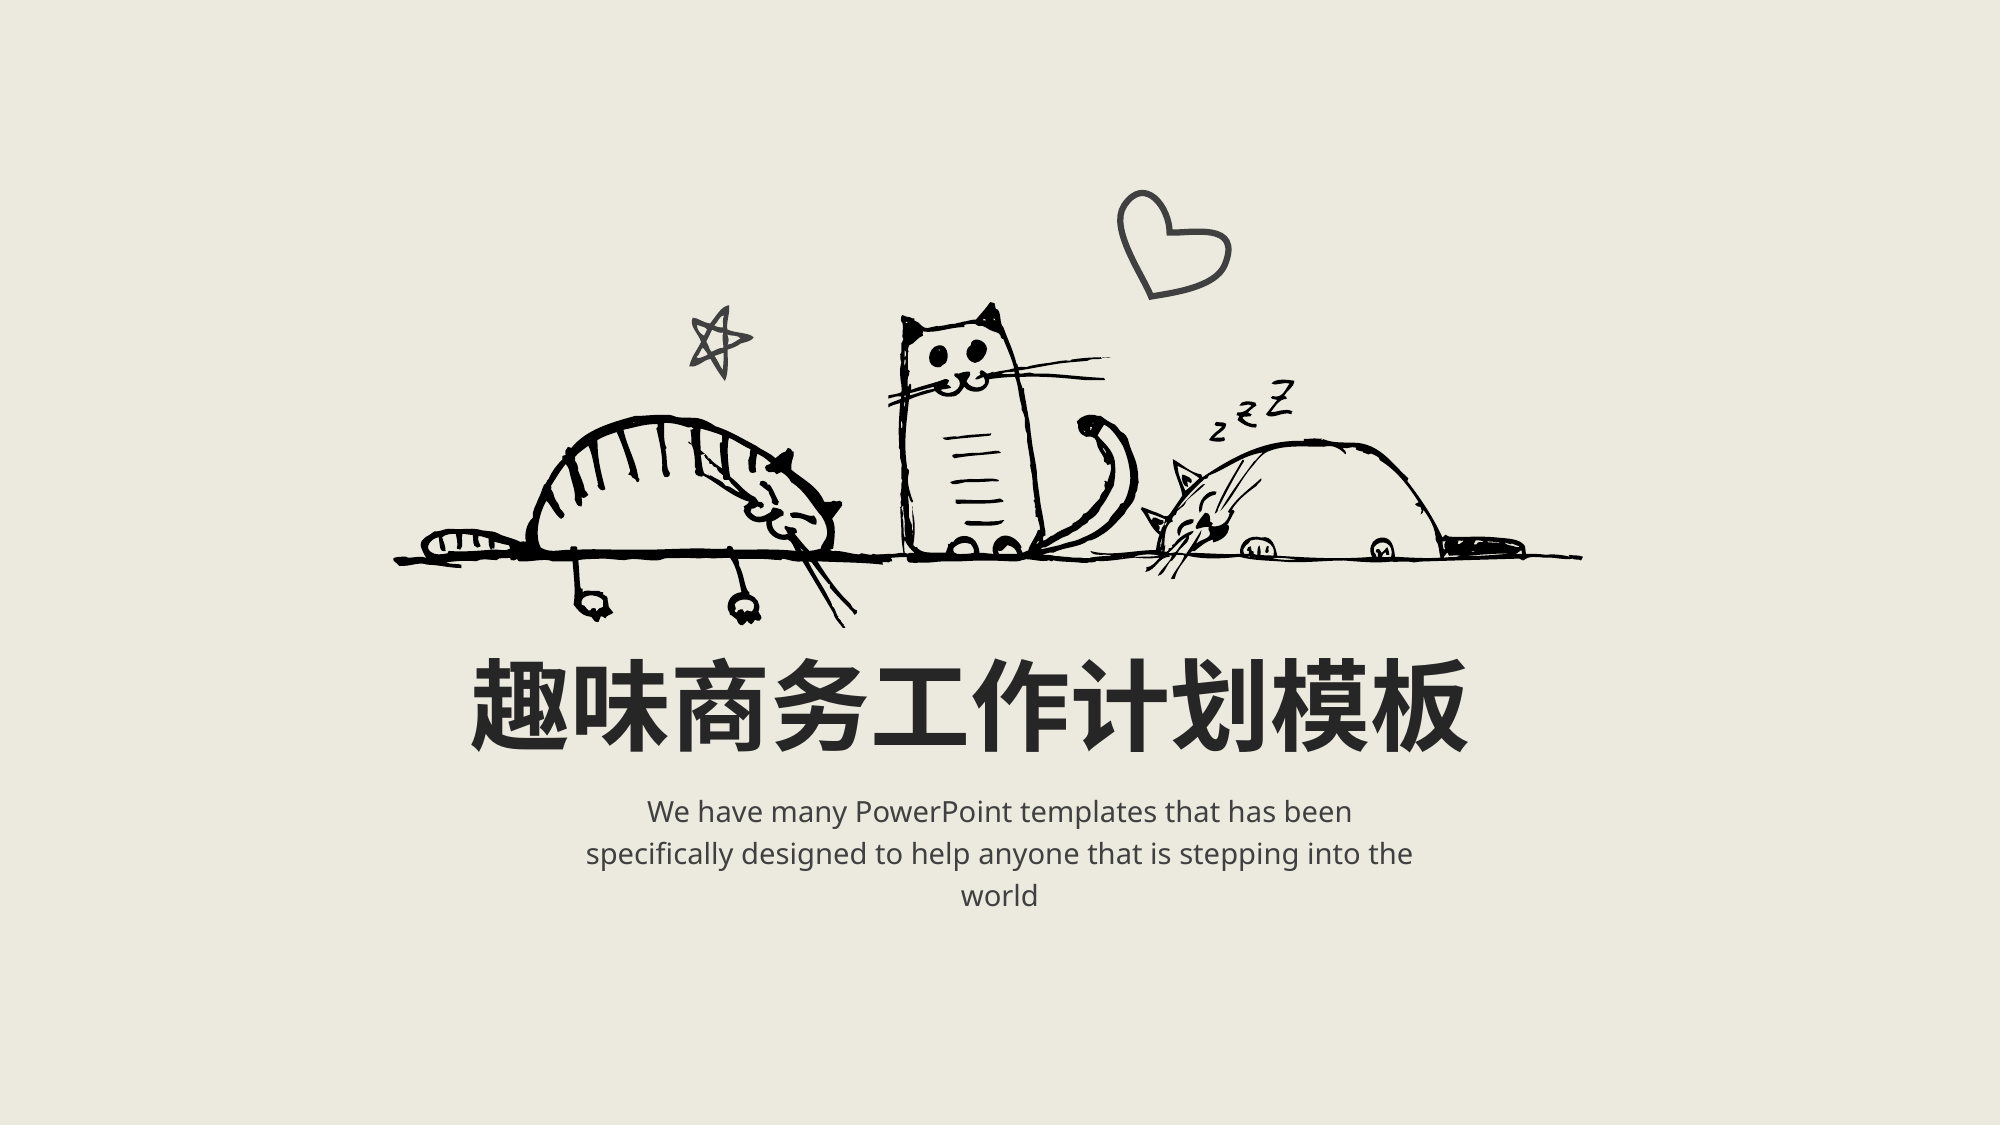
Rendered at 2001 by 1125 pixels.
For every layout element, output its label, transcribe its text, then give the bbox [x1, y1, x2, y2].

text_box [689, 305, 754, 382]
text_box 趣味商务工作计划模板 [455, 635, 1545, 771]
picture [393, 301, 1583, 628]
text_box [1120, 193, 1229, 297]
text_box We have many PowerPoint templates that has been specifically designed to help anyone that is stepping into the world [563, 779, 1437, 920]
